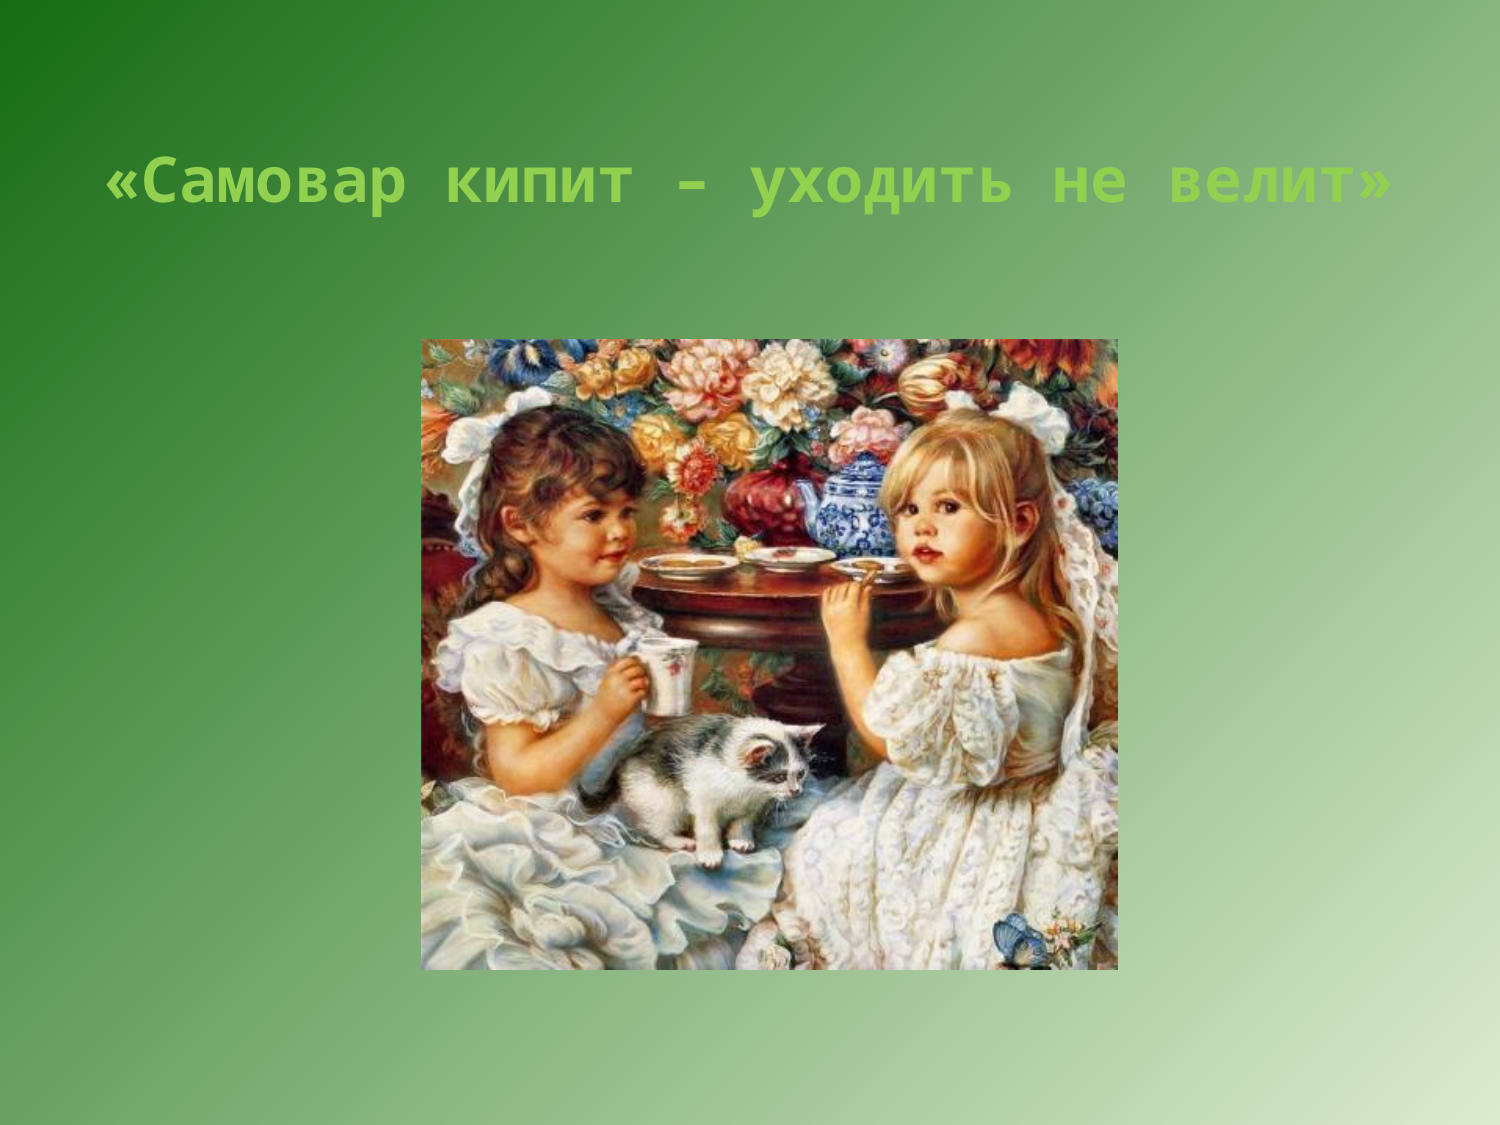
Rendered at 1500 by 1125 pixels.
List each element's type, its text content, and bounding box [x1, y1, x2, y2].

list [421, 339, 1118, 971]
title «Самовар кипит – уходить не велит» [75, 45, 1425, 233]
